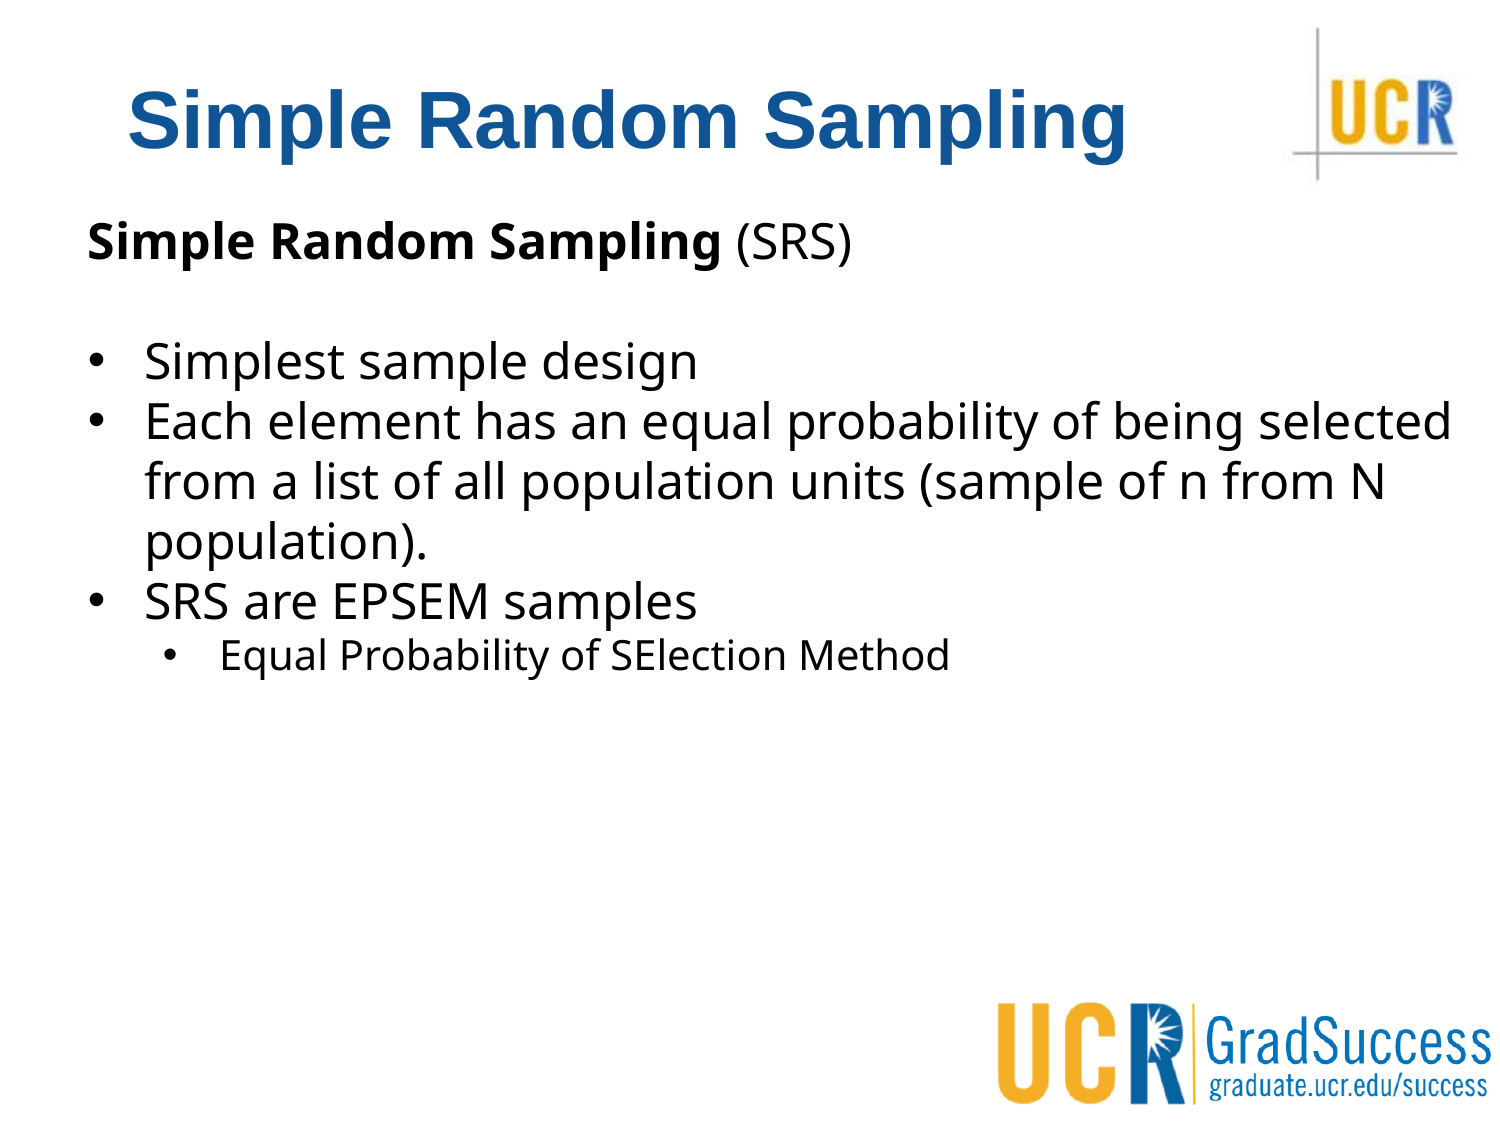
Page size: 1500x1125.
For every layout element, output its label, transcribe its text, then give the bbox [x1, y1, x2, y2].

text_box Simple Random Sampling (SRS) Simplest sample design Each element has an equal probability of being selected from a list of all population units (sample of n from N population). SRS are EPSEM samples Equal Probability of SElection Method [73, 201, 1470, 687]
picture [1282, 0, 1500, 196]
title Simple Random Sampling [112, 13, 1388, 172]
